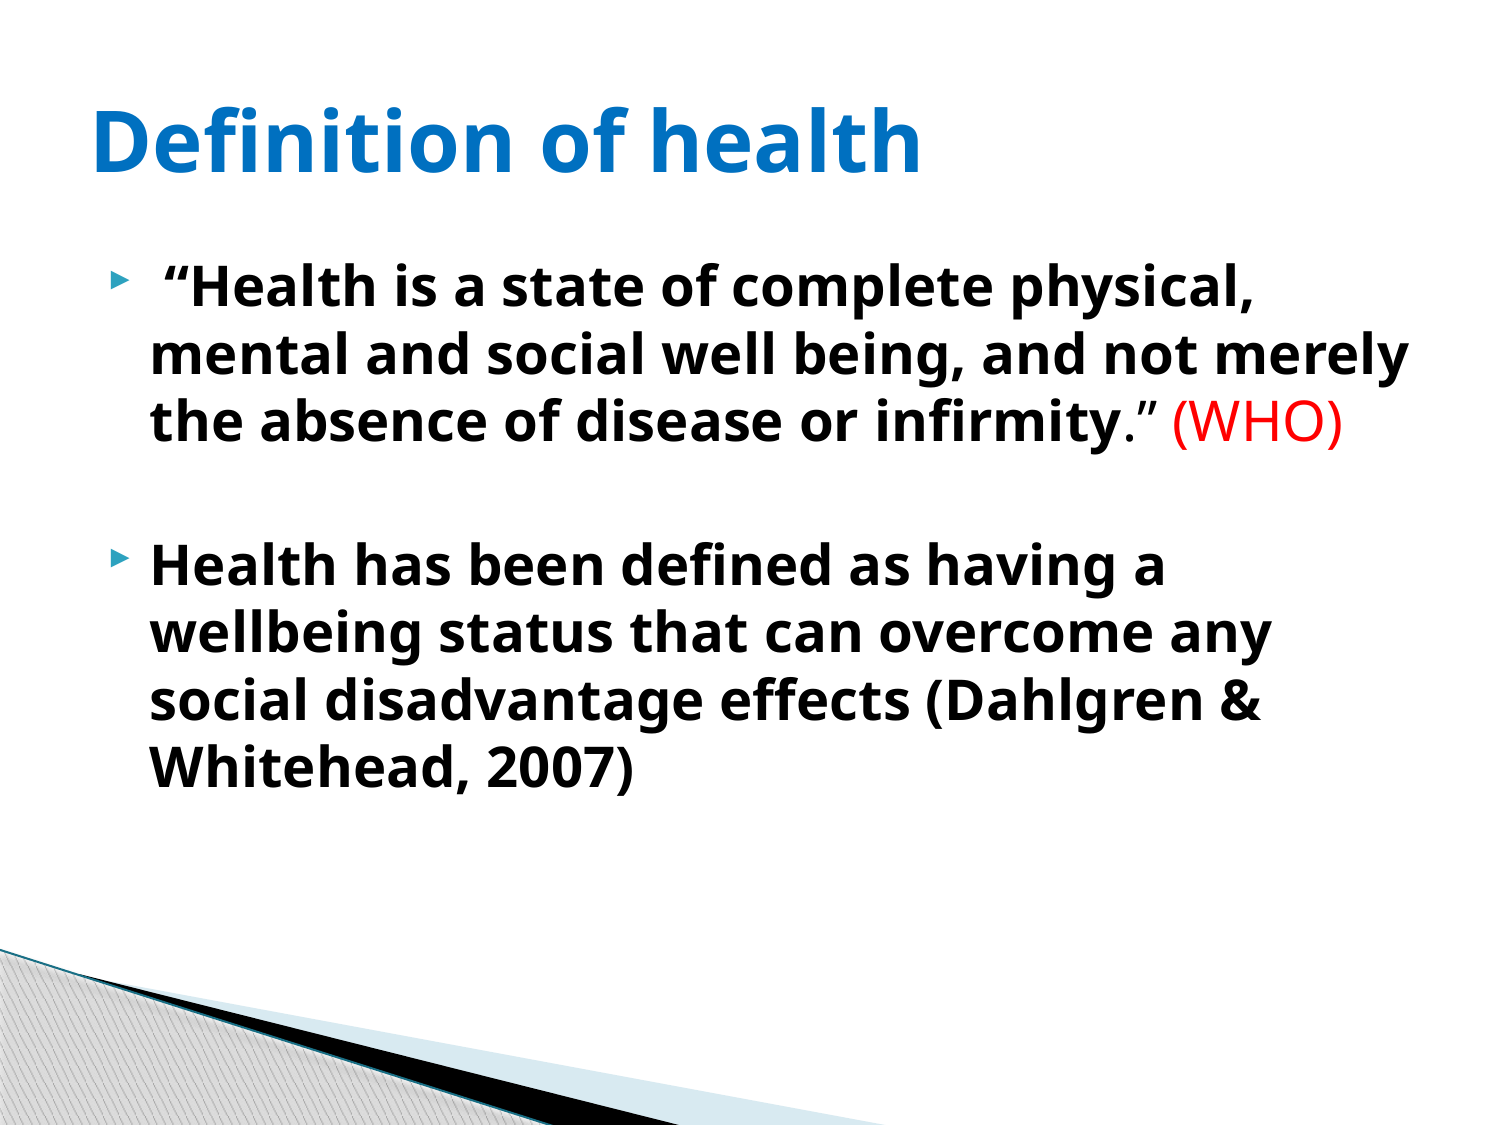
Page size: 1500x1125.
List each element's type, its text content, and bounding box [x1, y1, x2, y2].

list “Health is a state of complete physical, mental and social well being, and not merely the absence of disease or infirmity.” (WHO) Health has been defined as having a wellbeing status that can overcome any social disadvantage effects (Dahlgren & Whitehead, 2007) [75, 243, 1425, 986]
title Definition of health [75, 45, 1425, 233]
